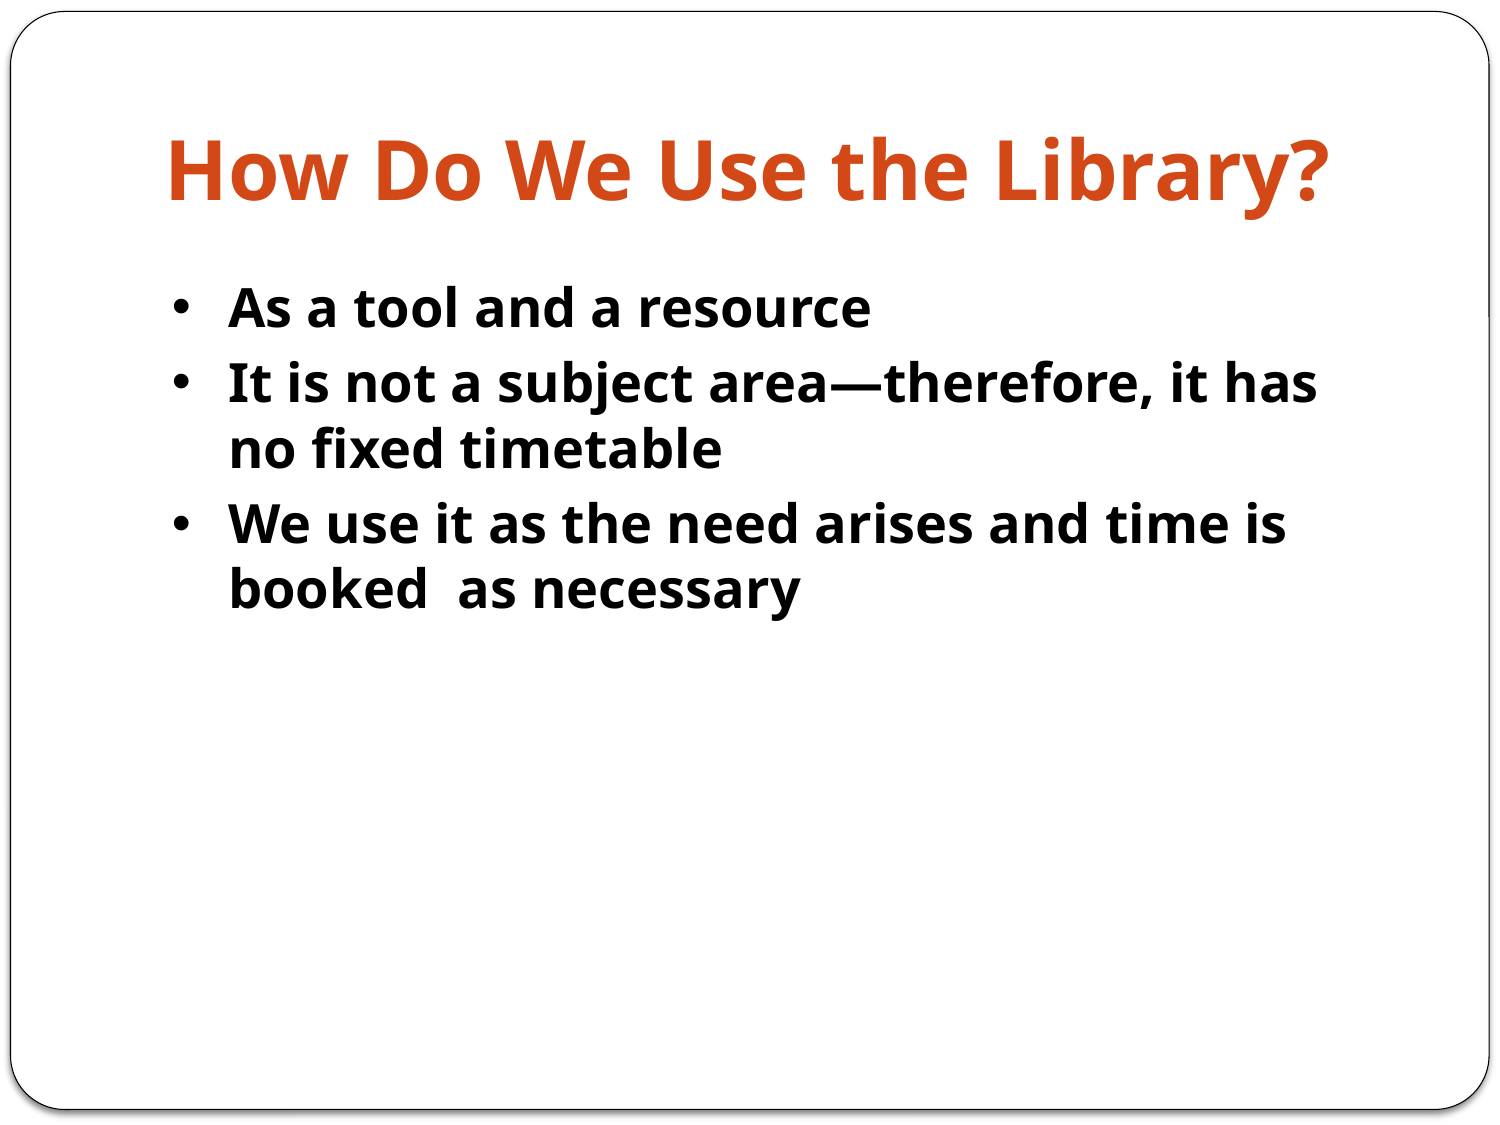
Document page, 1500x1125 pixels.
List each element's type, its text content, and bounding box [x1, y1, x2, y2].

text_box As a tool and a resource It is not a subject area—therefore, it has no fixed timetable We use it as the need arises and time is booked as necessary [156, 265, 1371, 1008]
title How Do We Use the Library? [150, 45, 1425, 233]
